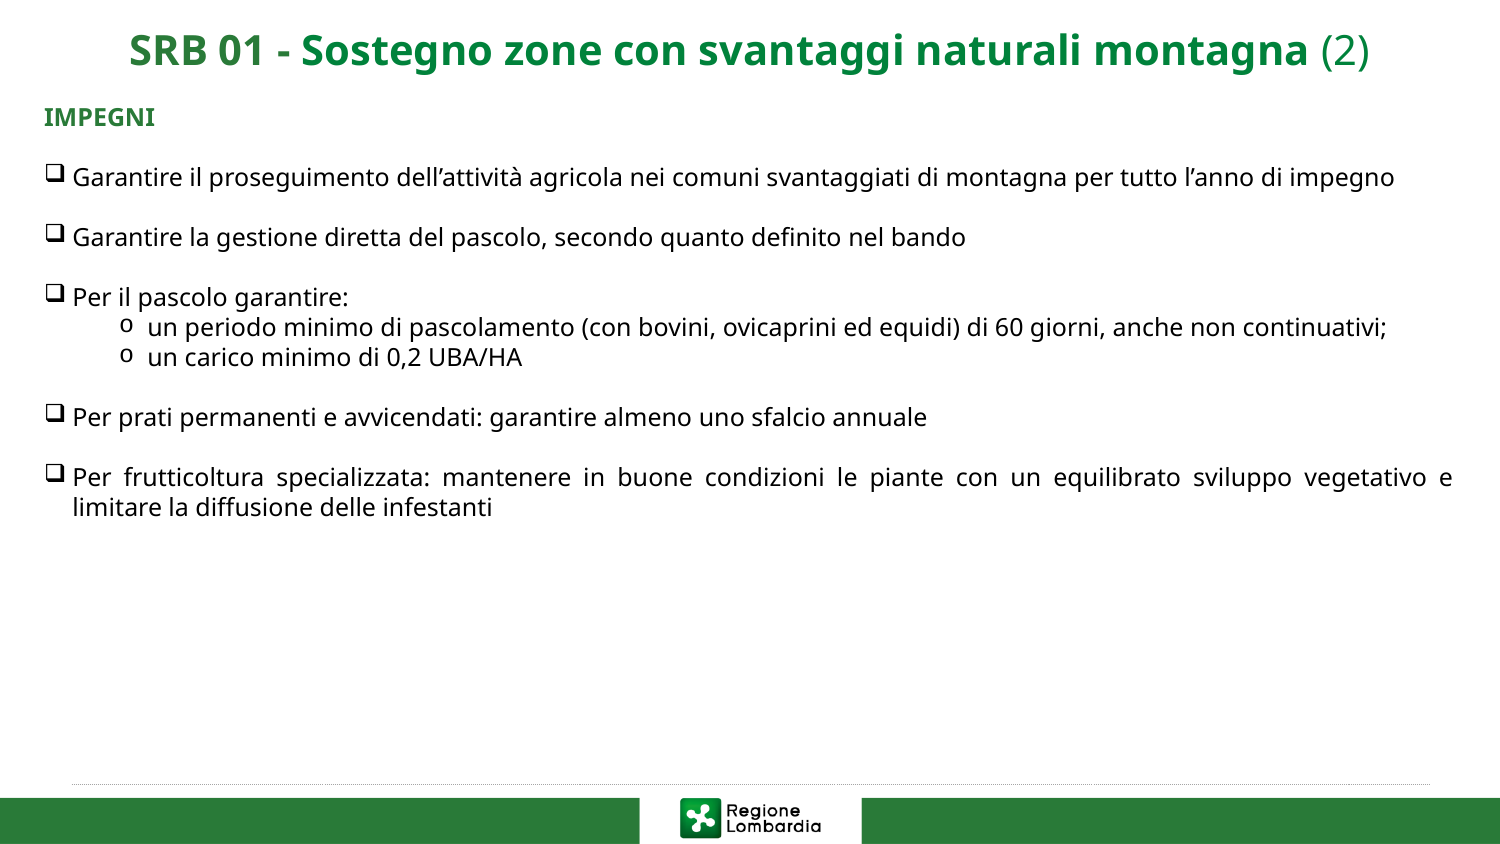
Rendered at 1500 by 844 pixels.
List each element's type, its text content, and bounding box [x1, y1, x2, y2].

title SRB 01 - Sostegno zone con svantaggi naturali montagna (2) [75, 24, 1425, 94]
picture [0, 0, 1500, 844]
text_box IMPEGNI Garantire il proseguimento dell’attività agricola nei comuni svantaggiati di montagna per tutto l’anno di impegno Garantire la gestione diretta del pascolo, secondo quanto definito nel bando Per il pascolo garantire: un periodo minimo di pascolamento (con bovini, ovicaprini ed equidi) di 60 giorni, anche non continuativi; un carico minimo di 0,2 UBA/HA Per prati permanenti e avvicendati: garantire almeno uno sfalcio annuale Per frutticoltura specializzata: mantenere in buone condizioni le piante con un equilibrato sviluppo vegetativo e limitare la diffusione delle infestanti [29, 94, 1471, 559]
